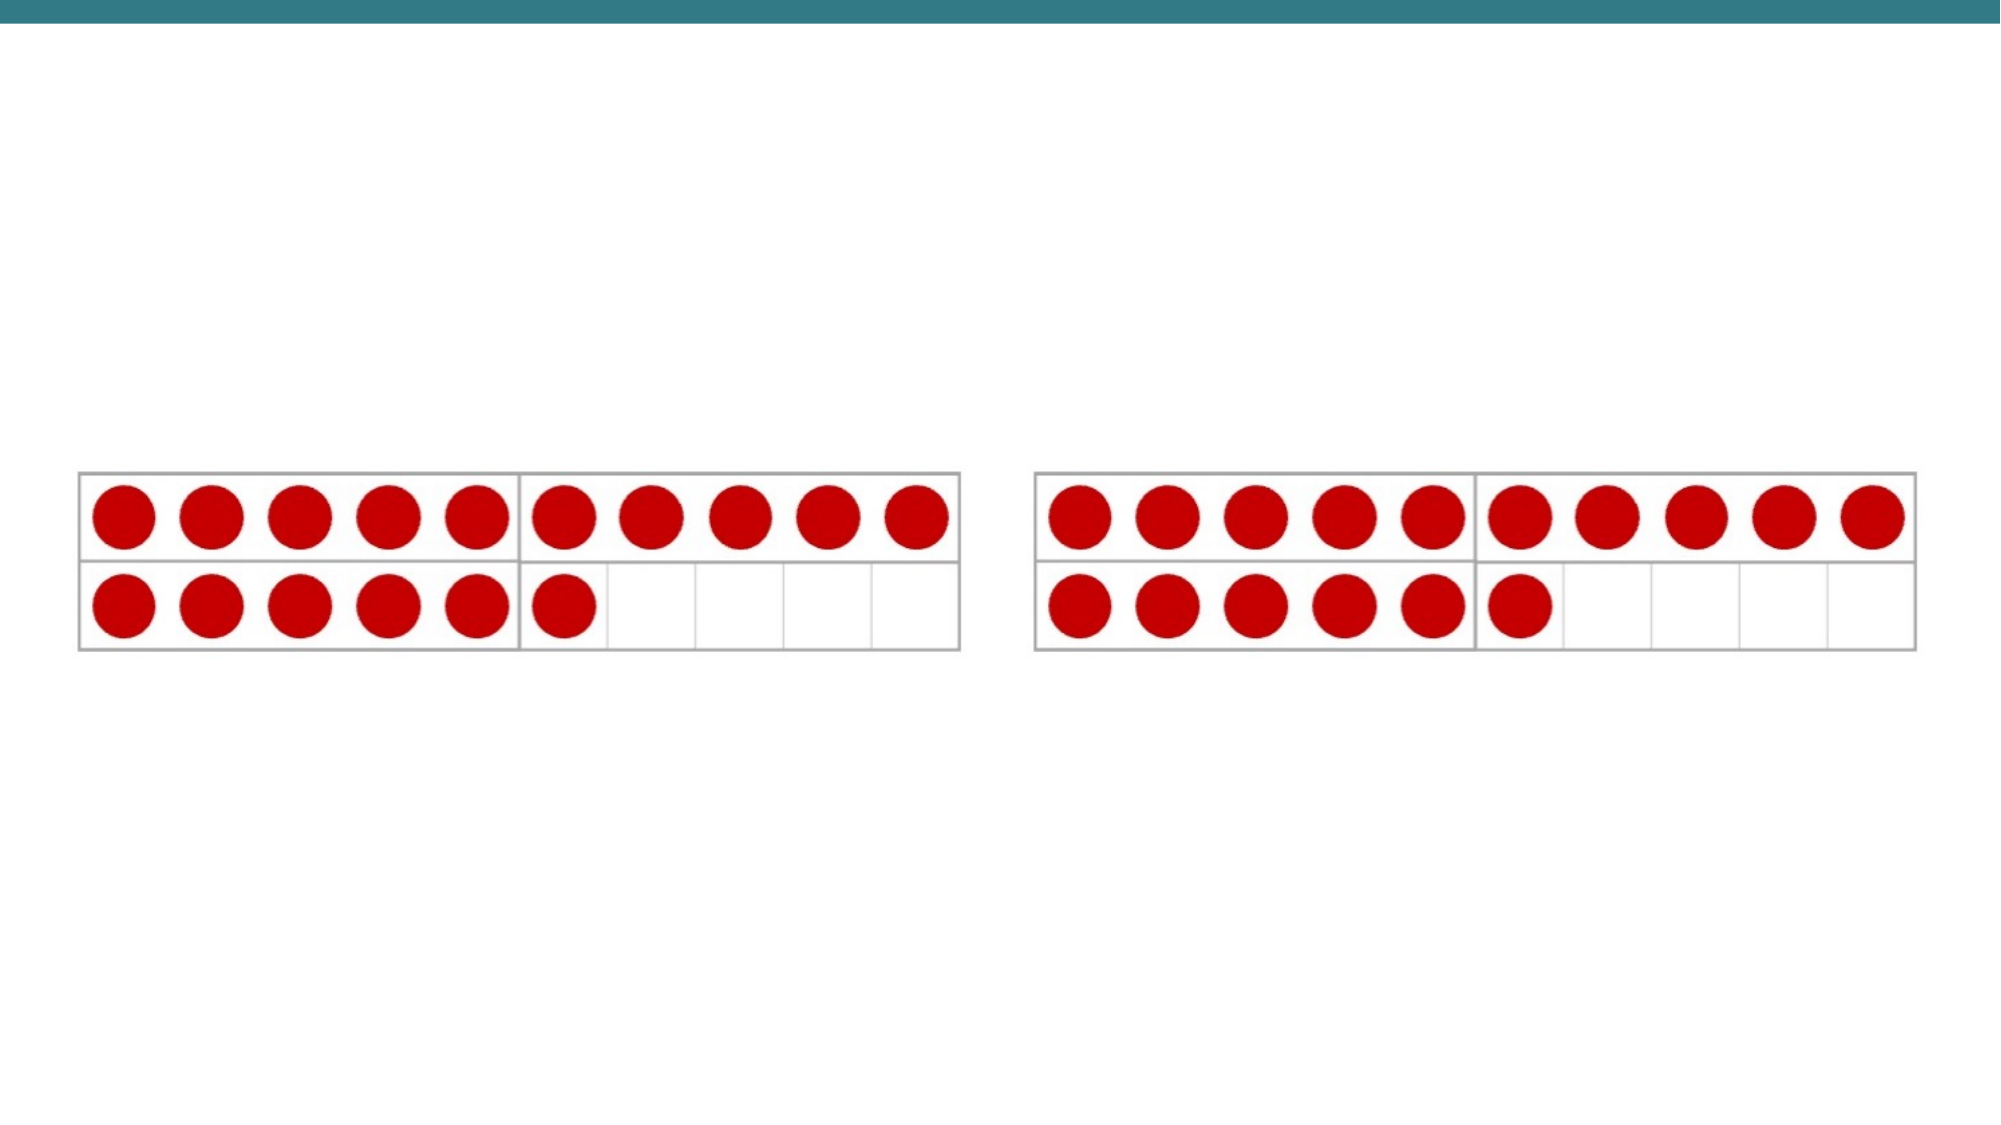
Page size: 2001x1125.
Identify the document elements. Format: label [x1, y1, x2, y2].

picture [71, 465, 968, 660]
picture [1026, 465, 1924, 660]
